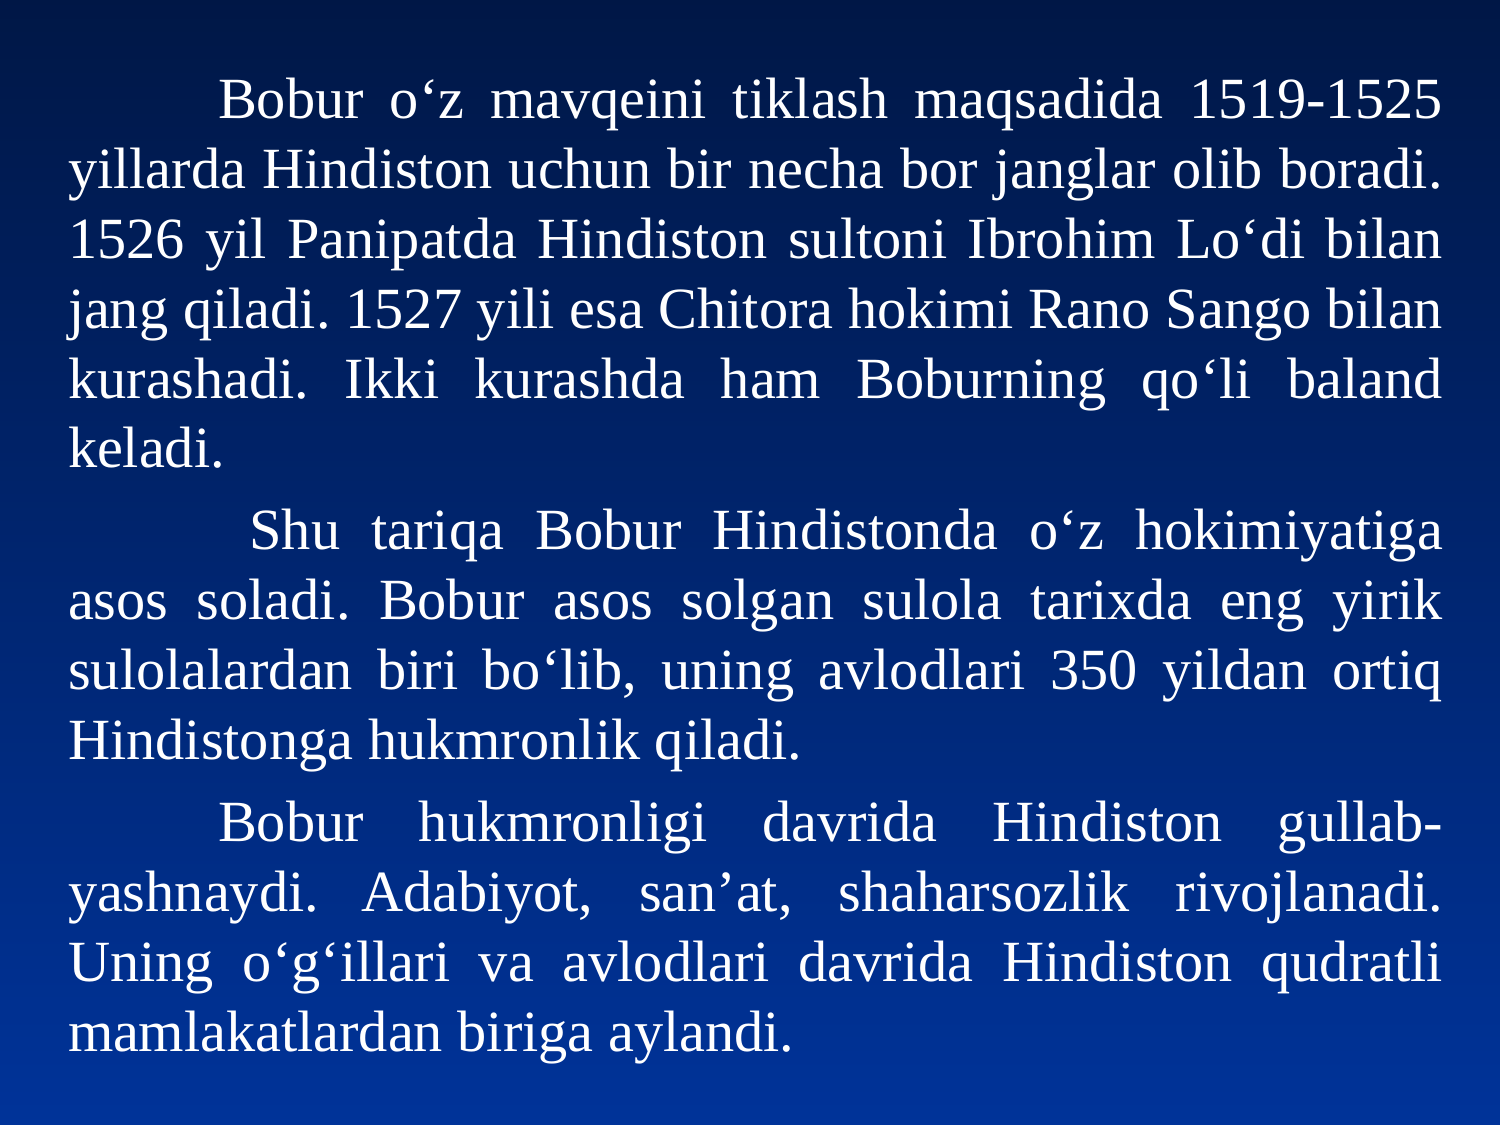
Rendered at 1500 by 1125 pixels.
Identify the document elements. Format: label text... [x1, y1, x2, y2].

list Bobur o‘z mavqeini tiklash maqsadida 1519-1525 yillarda Hindiston uchun bir necha bor janglar olib boradi. 1526 yil Panipatda Hindiston sultoni Ibrohim Lo‘di bilan jang qiladi. 1527 yili esa Chitora hokimi Rano Sango bilan kurashadi. Ikki kurashda ham Boburning qo‘li baland keladi. Shu tariqa Bobur Hindistonda o‘z hokimiyatiga asos soladi. Bobur asos solgan sulola tarixda eng yirik sulolalardan biri bo‘lib, uning avlodlari 350 yildan ortiq Hindistonga hukmronlik qiladi. Bobur hukmronligi davrida Hindiston gullab-yashnaydi. Adabiyot, san’at, shaharsozlik rivojlanadi. Uning o‘g‘illari va avlodlari davrida Hindiston qudratli mamlakatlardan biriga aylandi. [53, 476, 1459, 1071]
